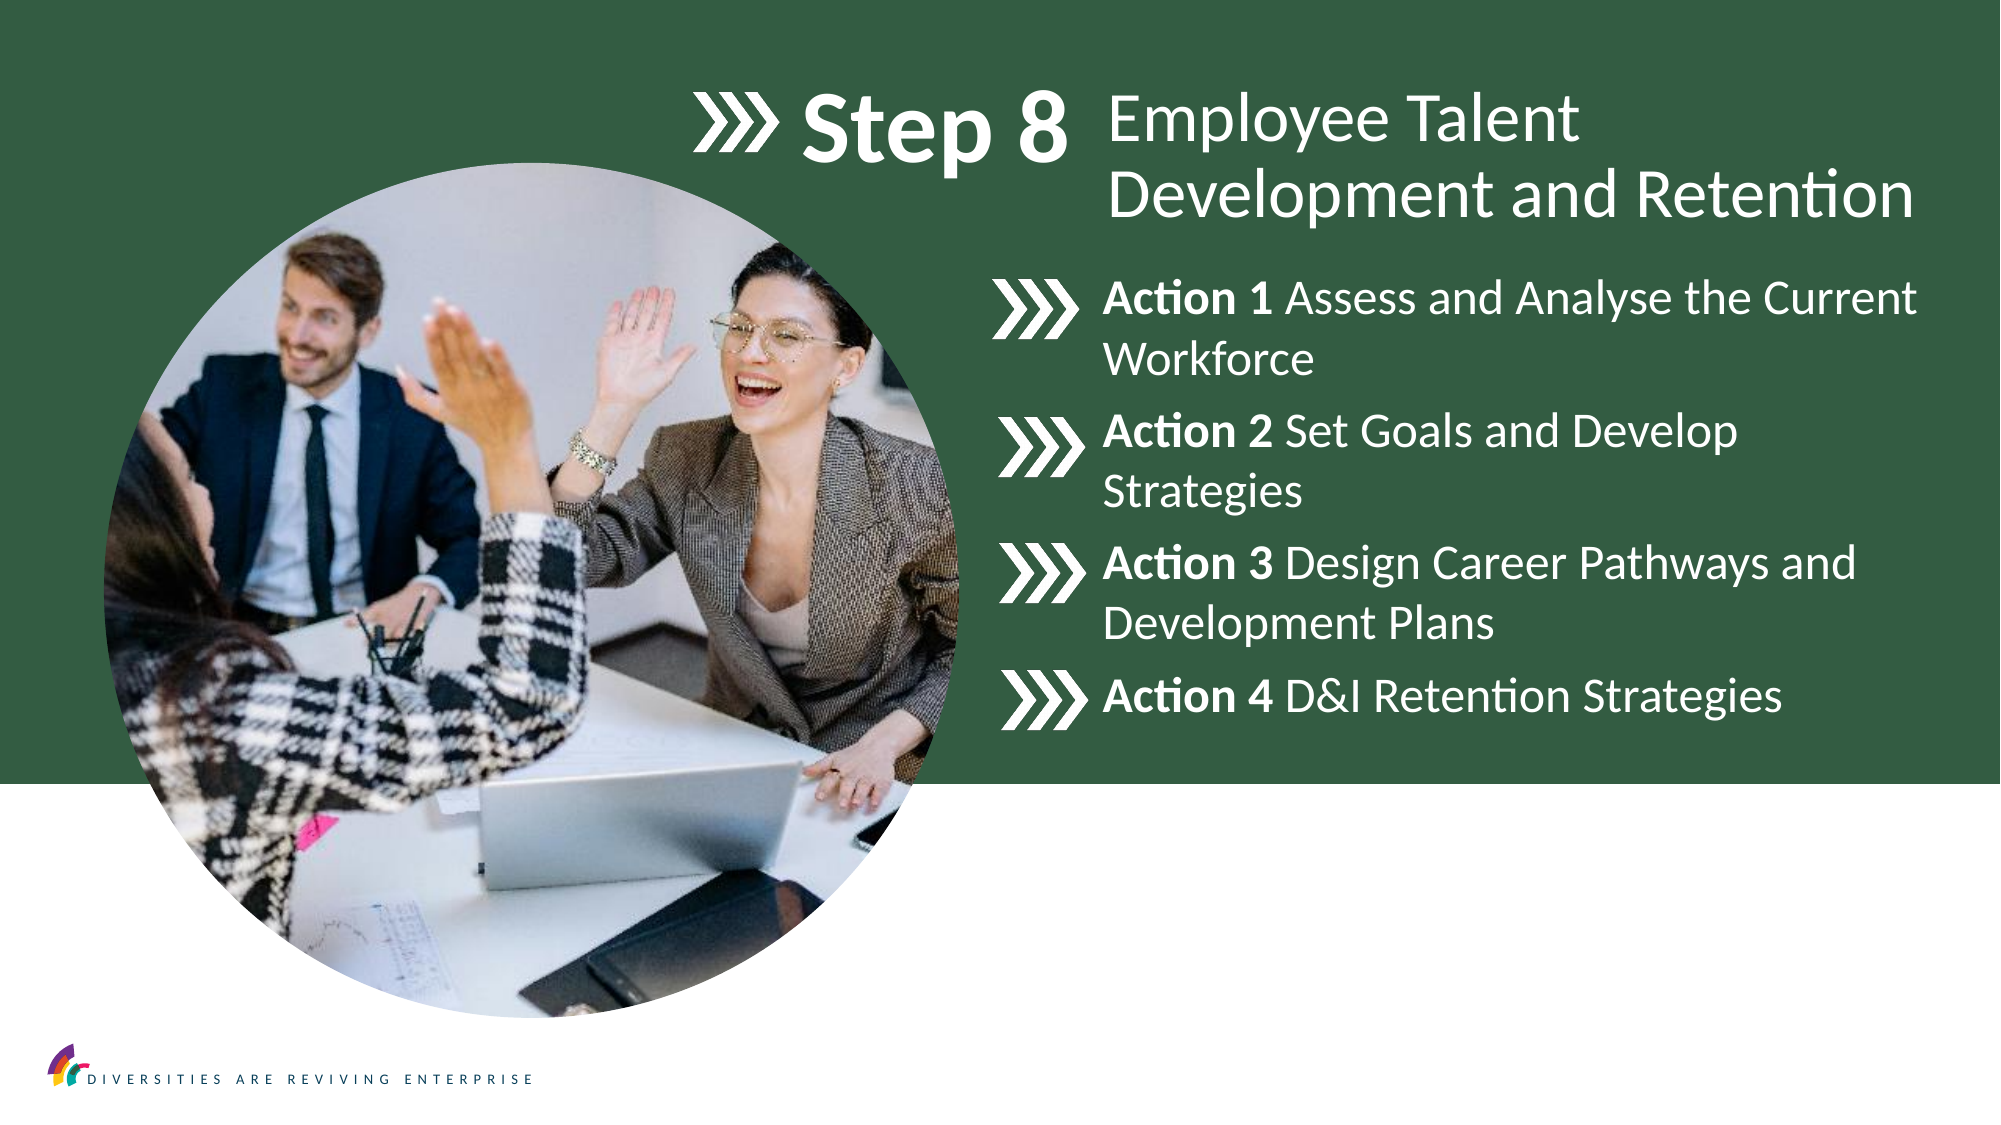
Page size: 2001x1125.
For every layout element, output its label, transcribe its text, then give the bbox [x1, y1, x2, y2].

picture [989, 395, 1093, 499]
picture [103, 70, 959, 1018]
text_box Step 8 [786, 51, 1087, 191]
picture [983, 257, 1087, 361]
picture [990, 521, 1094, 625]
list Employee Talent Development and Retention [1093, 79, 1983, 235]
text_box Action 1 Assess and Analyse the Current Workforce Action 2 Set Goals and Develop Strategies Action 3 Design Career Pathways and Development Plans Action 4 D&I Retention Strategies [1087, 257, 1943, 948]
picture [992, 648, 1096, 752]
